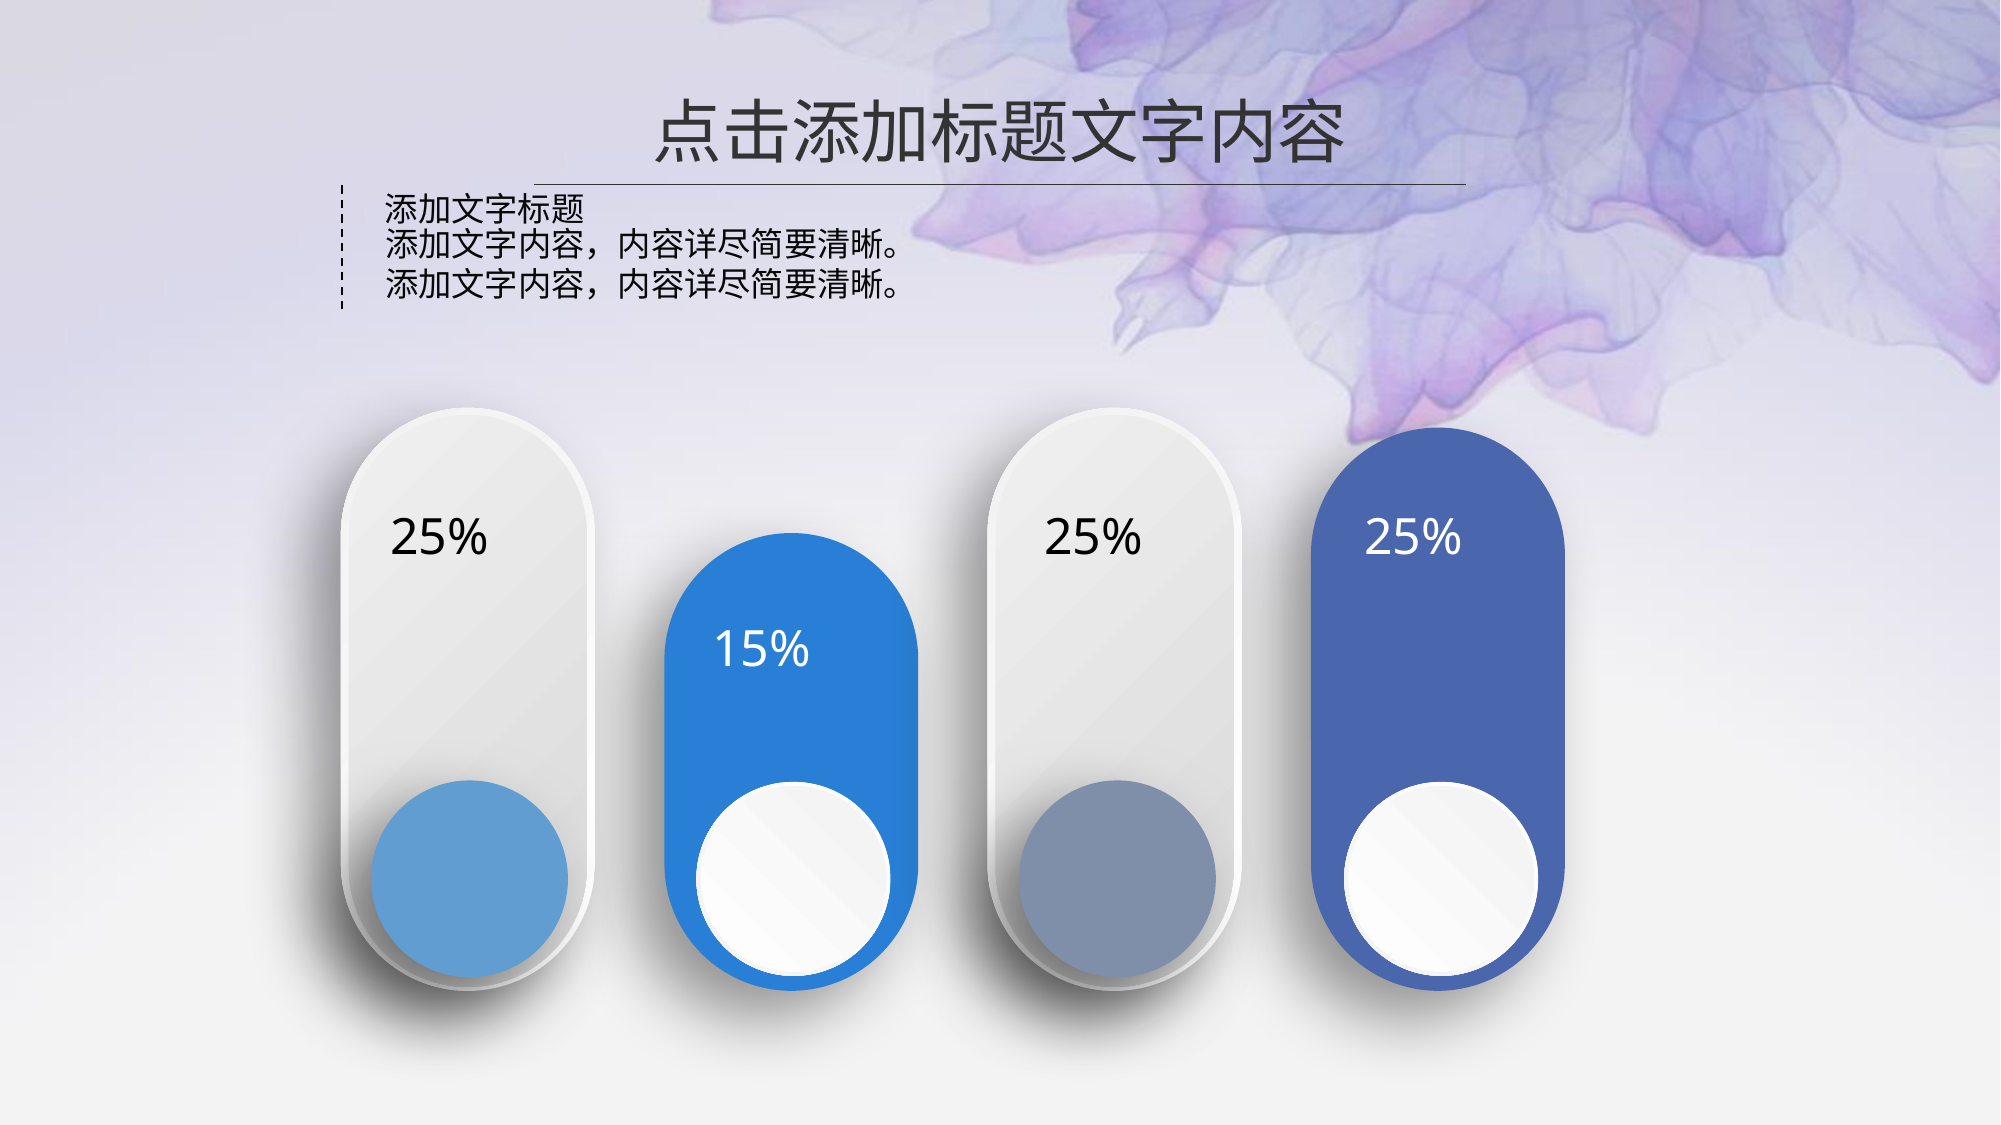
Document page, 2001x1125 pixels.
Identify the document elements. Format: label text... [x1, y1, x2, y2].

text_box [1309, 425, 1567, 939]
text_box 15% [697, 608, 826, 684]
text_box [340, 407, 596, 992]
text_box 25% [1349, 497, 1478, 573]
text_box 点击添加标题文字内容 [629, 80, 1370, 179]
text_box 添加文字内容，内容详尽简要清晰。 添加文字内容，内容详尽简要清晰。 [370, 215, 933, 311]
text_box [695, 781, 891, 977]
picture [0, 0, 2001, 1125]
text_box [1343, 781, 1539, 977]
text_box 添加文字标题 [370, 181, 600, 215]
text_box [662, 531, 913, 937]
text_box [986, 407, 1243, 992]
